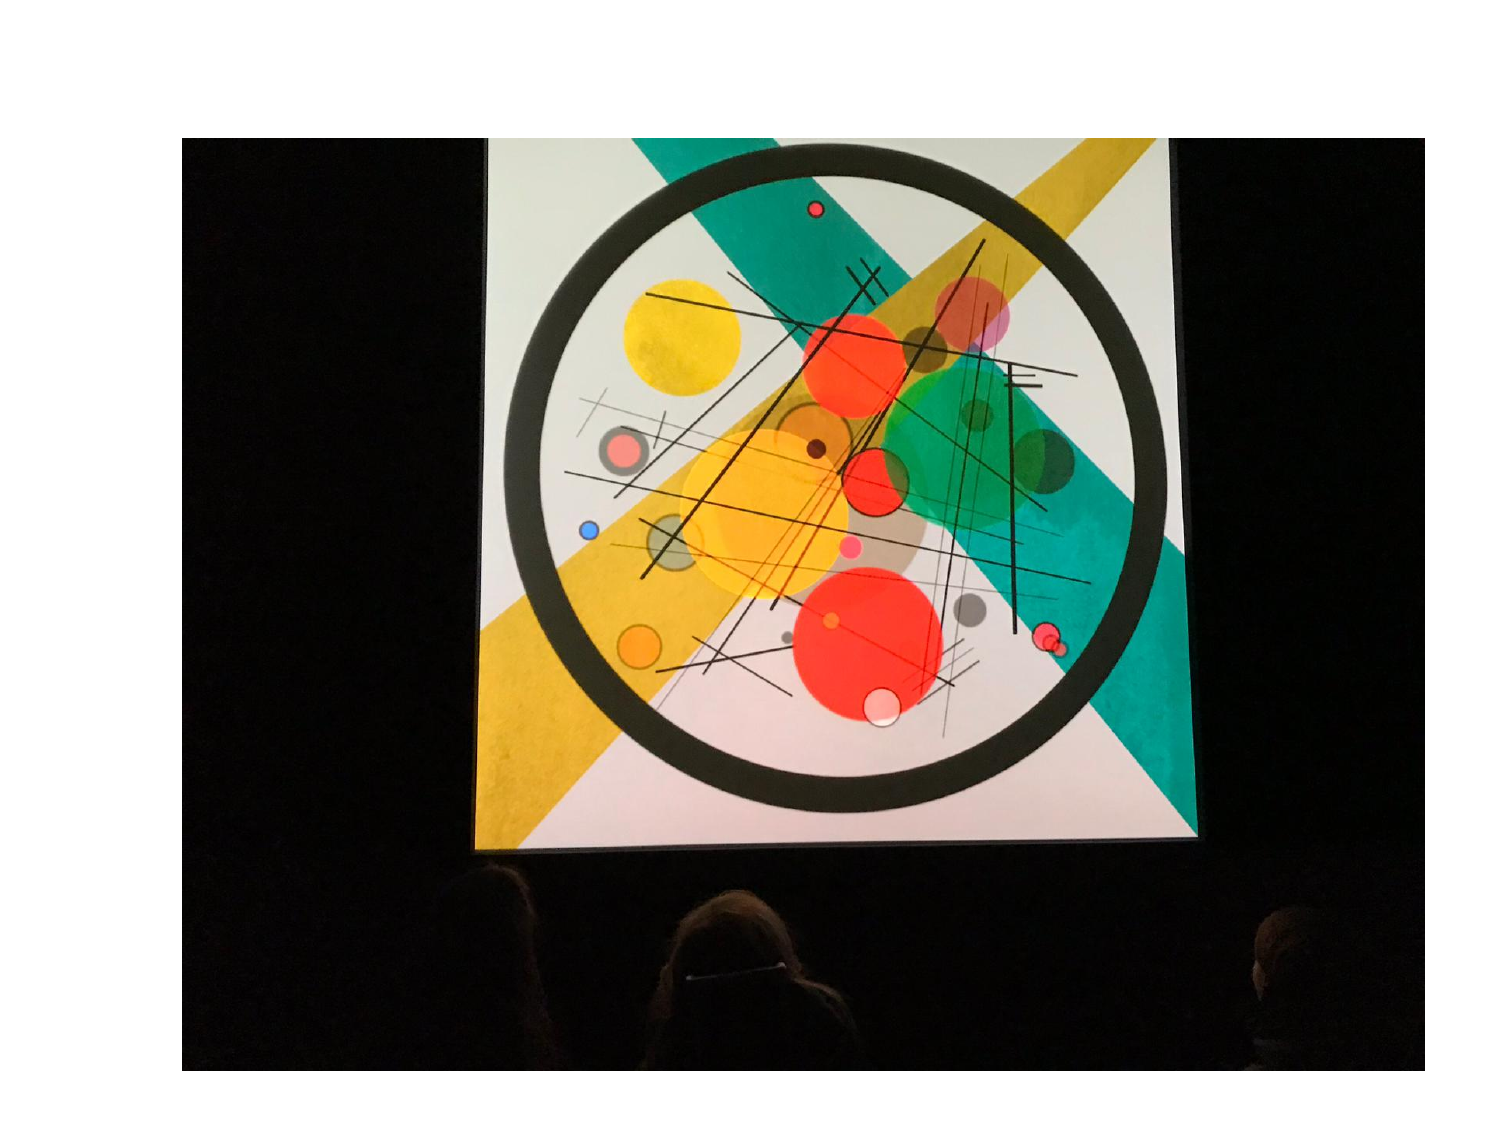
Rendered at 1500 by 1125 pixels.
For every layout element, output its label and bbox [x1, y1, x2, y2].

list [182, 138, 1426, 1071]
